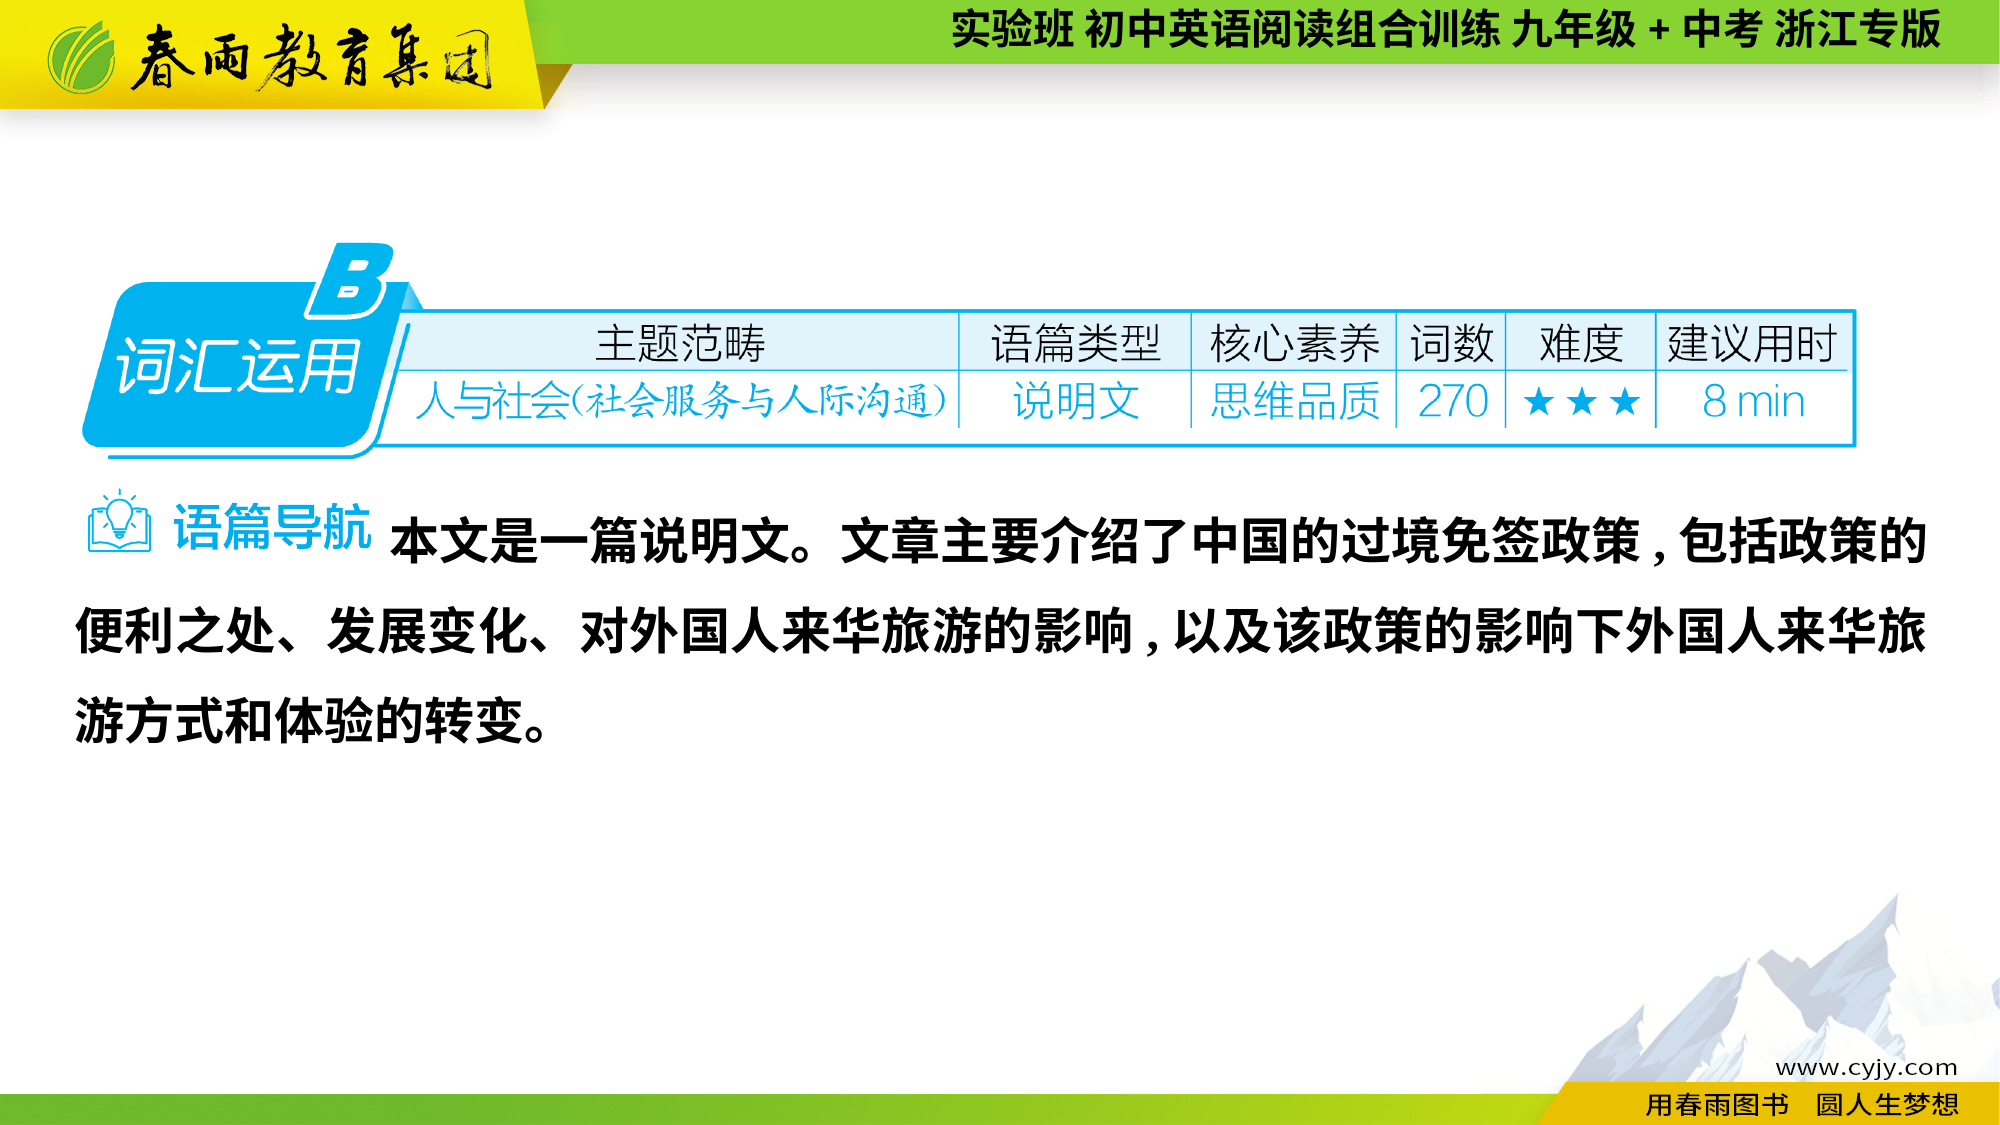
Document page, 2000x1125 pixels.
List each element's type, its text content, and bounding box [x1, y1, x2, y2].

picture [0, 0, 2000, 1125]
list 本文是一篇说明文。文章主要介绍了中国的过境免签政策,包括政策的便利之处、发展变化、对外国人来华旅游的影响,以及该政策的影响下外国人来华旅游方式和体验的转变。 [59, 472, 1944, 749]
